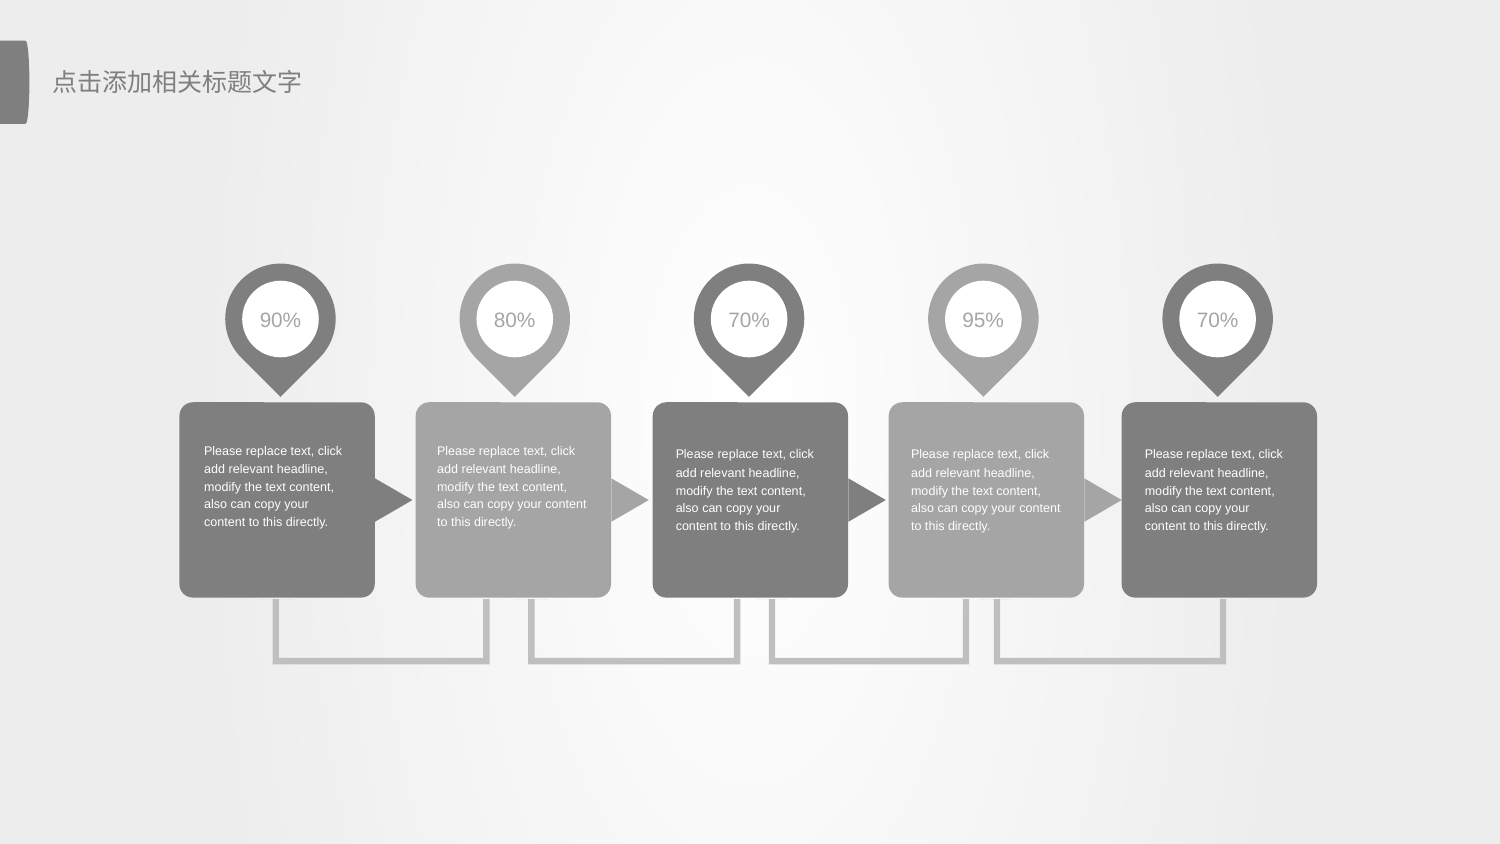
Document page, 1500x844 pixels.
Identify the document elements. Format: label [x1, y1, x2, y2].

text_box [1121, 402, 1318, 598]
text_box [927, 263, 1039, 375]
text_box [652, 402, 886, 598]
text_box [415, 402, 649, 598]
text_box [767, 605, 971, 666]
picture [0, 0, 1500, 844]
text_box [179, 402, 413, 598]
text_box [888, 402, 1119, 598]
text_box [992, 605, 1228, 666]
text_box [693, 263, 805, 375]
text_box [270, 605, 492, 666]
text_box [1162, 263, 1274, 375]
text_box [224, 263, 336, 375]
text_box [459, 263, 571, 375]
text_box [526, 605, 742, 666]
